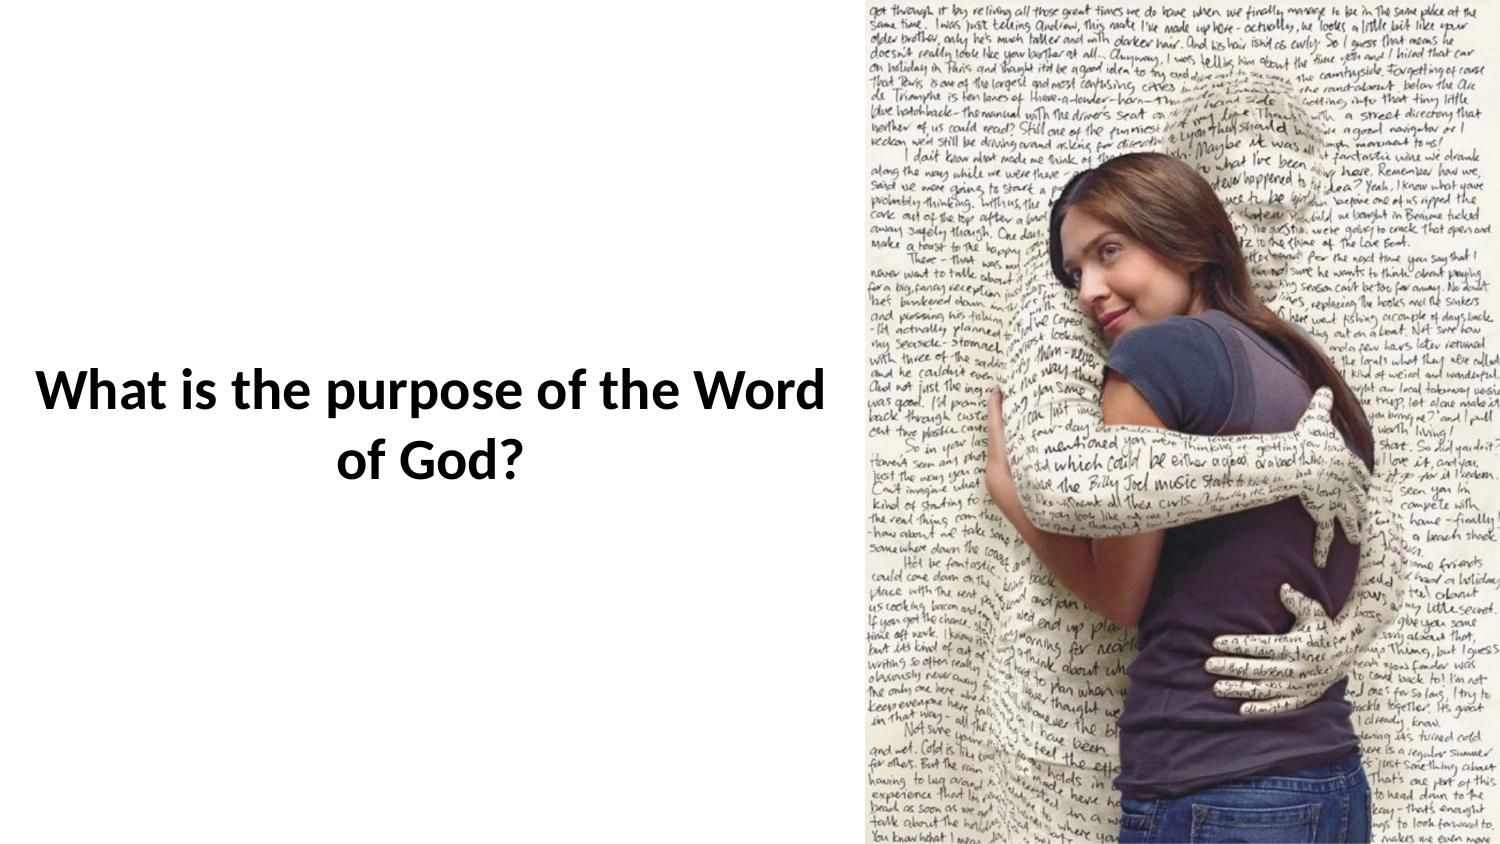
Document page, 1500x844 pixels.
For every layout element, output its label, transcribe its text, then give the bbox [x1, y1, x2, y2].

text_box What is the purpose of the Word of God? [5, 343, 857, 499]
picture [864, 0, 1500, 844]
